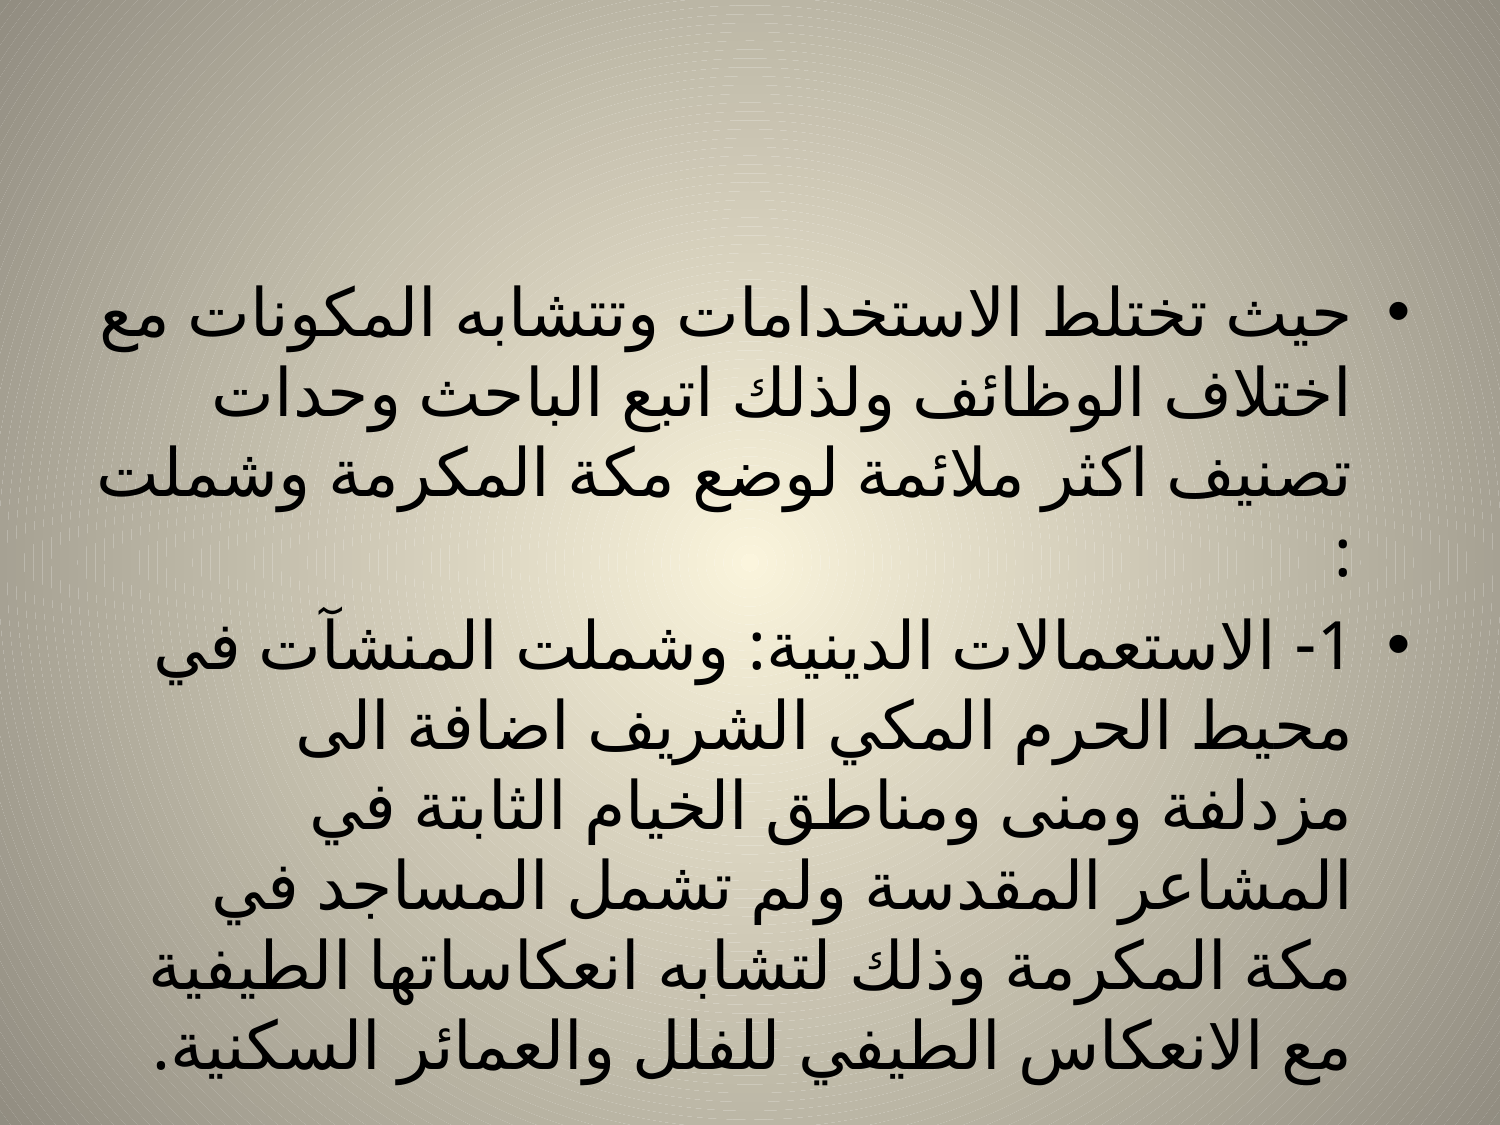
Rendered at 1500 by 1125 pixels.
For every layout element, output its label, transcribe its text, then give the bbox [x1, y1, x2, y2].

list حيث تختلط الاستخدامات وتتشابه المكونات مع اختلاف الوظائف ولذلك اتبع الباحث وحدات تصنيف اكثر ملائمة لوضع مكة المكرمة وشملت : 1- الاستعمالات الدينية: وشملت المنشآت في محيط الحرم المكي الشريف اضافة الى مزدلفة ومنى ومناطق الخيام الثابتة في المشاعر المقدسة ولم تشمل المساجد في مكة المكرمة وذلك لتشابه انعكاساتها الطيفية مع الانعكاس الطيفي للفلل والعمائر السكنية. [75, 262, 1425, 1005]
